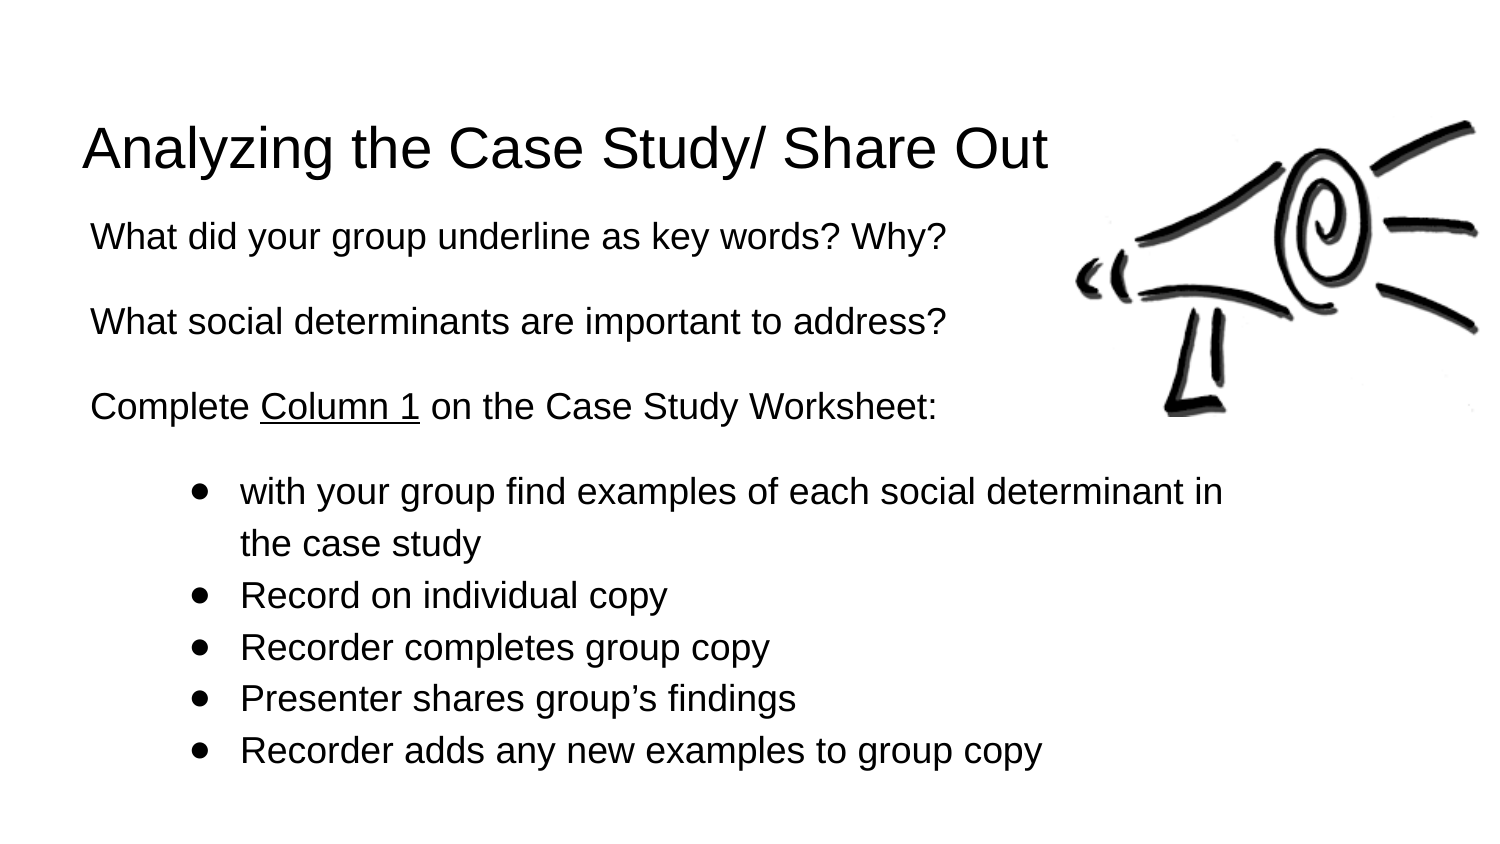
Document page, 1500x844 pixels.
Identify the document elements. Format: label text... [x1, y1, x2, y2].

list What did your group underline as key words? Why? What social determinants are important to address? Complete Column 1 on the Case Study Worksheet: with your group find examples of each social determinant in the case study Record on individual copy Recorder completes group copy Presenter shares group’s findings Recorder adds any new examples to group copy [75, 198, 1263, 795]
picture [1070, 116, 1481, 418]
title Analyzing the Case Study/ Share Out [75, 39, 1263, 181]
